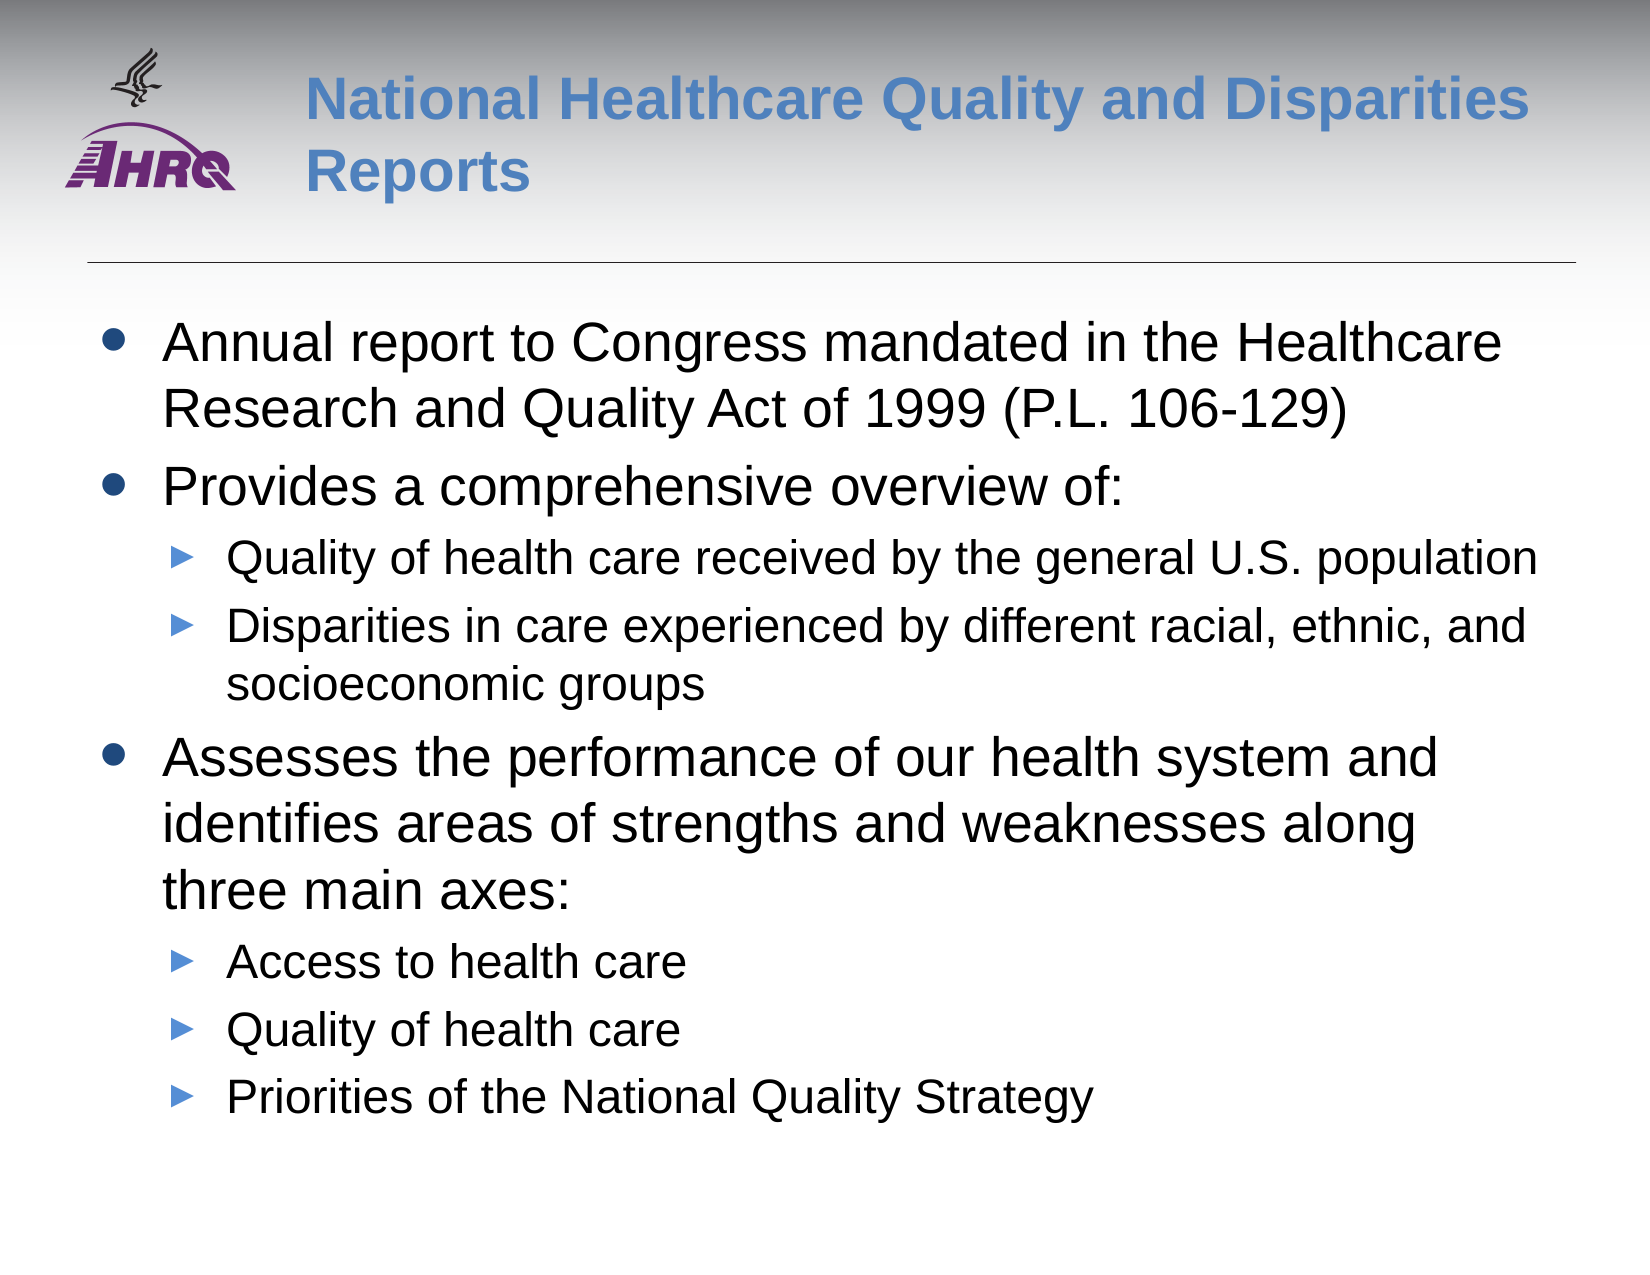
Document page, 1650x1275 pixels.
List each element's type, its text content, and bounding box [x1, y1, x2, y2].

title National Healthcare Quality and Disparities Reports [288, 51, 1568, 213]
list Annual report to Congress mandated in the Healthcare Research and Quality Act of 1999 (P.L. 106-129) Provides a comprehensive overview of: Quality of health care received by the general U.S. population Disparities in care experienced by different racial, ethnic, and socioeconomic groups Assesses the performance of our health system and identifies areas of strengths and weaknesses along three main axes: Access to health care Quality of health care Priorities of the National Quality Strategy [82, 297, 1568, 1139]
picture [0, 0, 1650, 1275]
